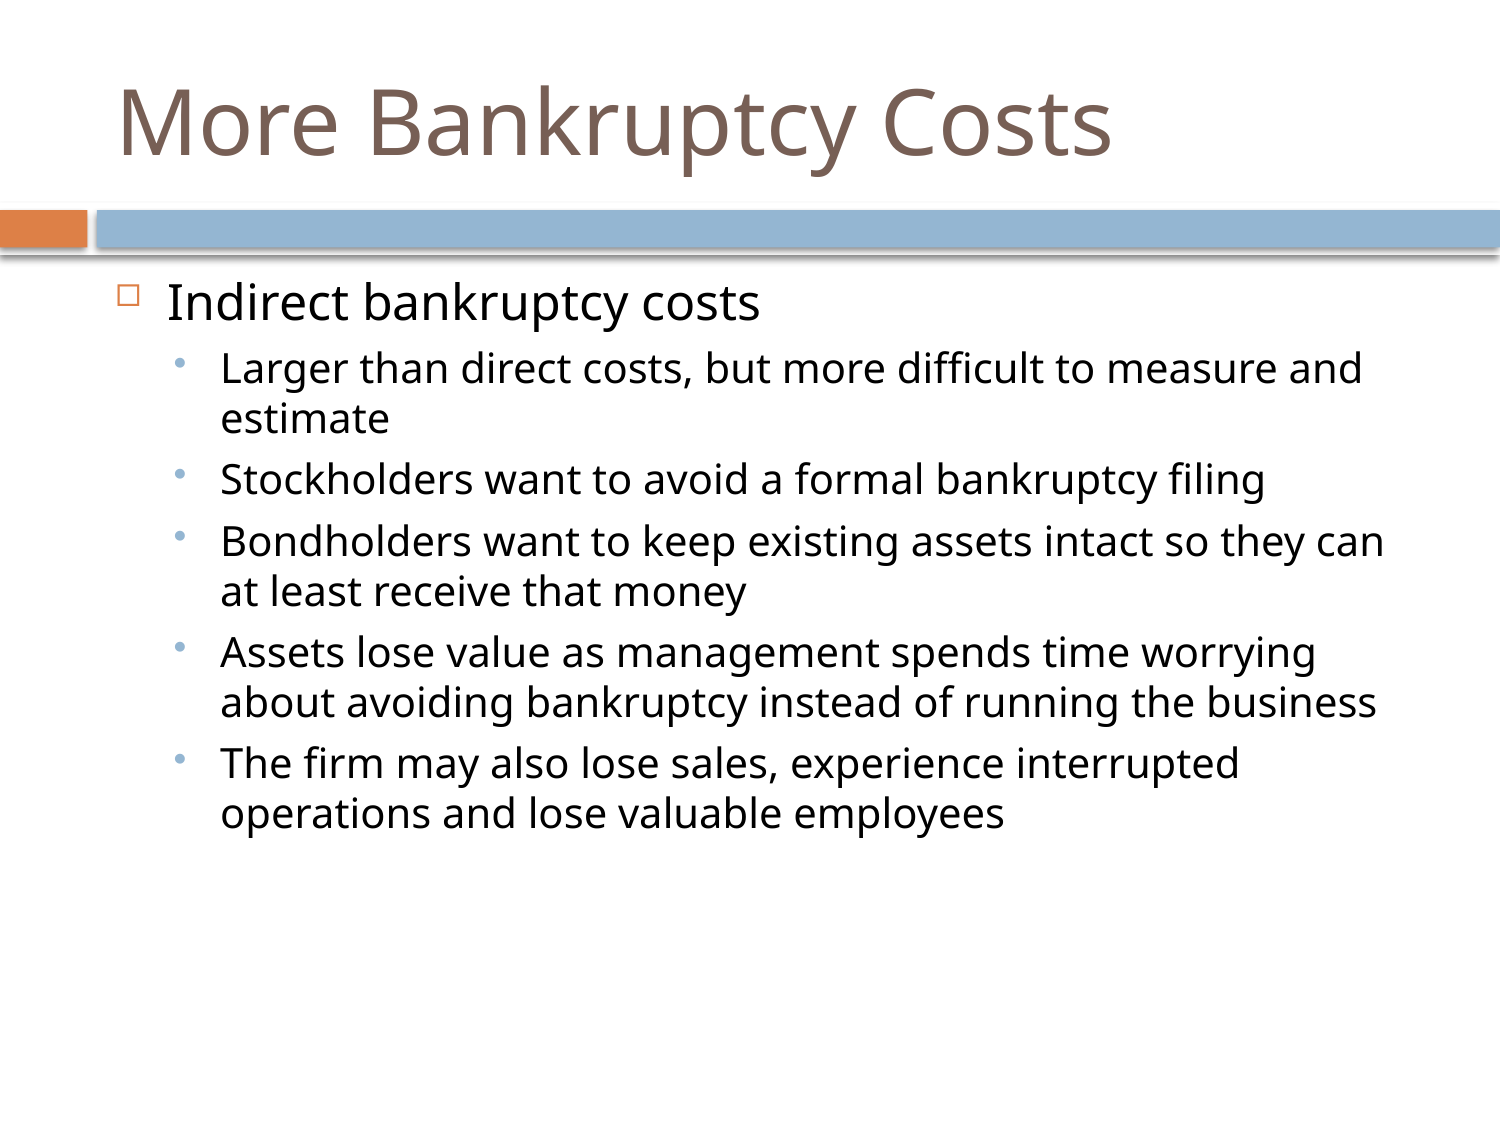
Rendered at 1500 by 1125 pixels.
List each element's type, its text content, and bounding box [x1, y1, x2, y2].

list Indirect bankruptcy costs Larger than direct costs, but more difficult to measure and estimate Stockholders want to avoid a formal bankruptcy filing Bondholders want to keep existing assets intact so they can at least receive that money Assets lose value as management spends time worrying about avoiding bankruptcy instead of running the business The firm may also lose sales, experience interrupted operations and lose valuable employees [100, 262, 1438, 1000]
title More Bankruptcy Costs [100, 37, 1438, 200]
